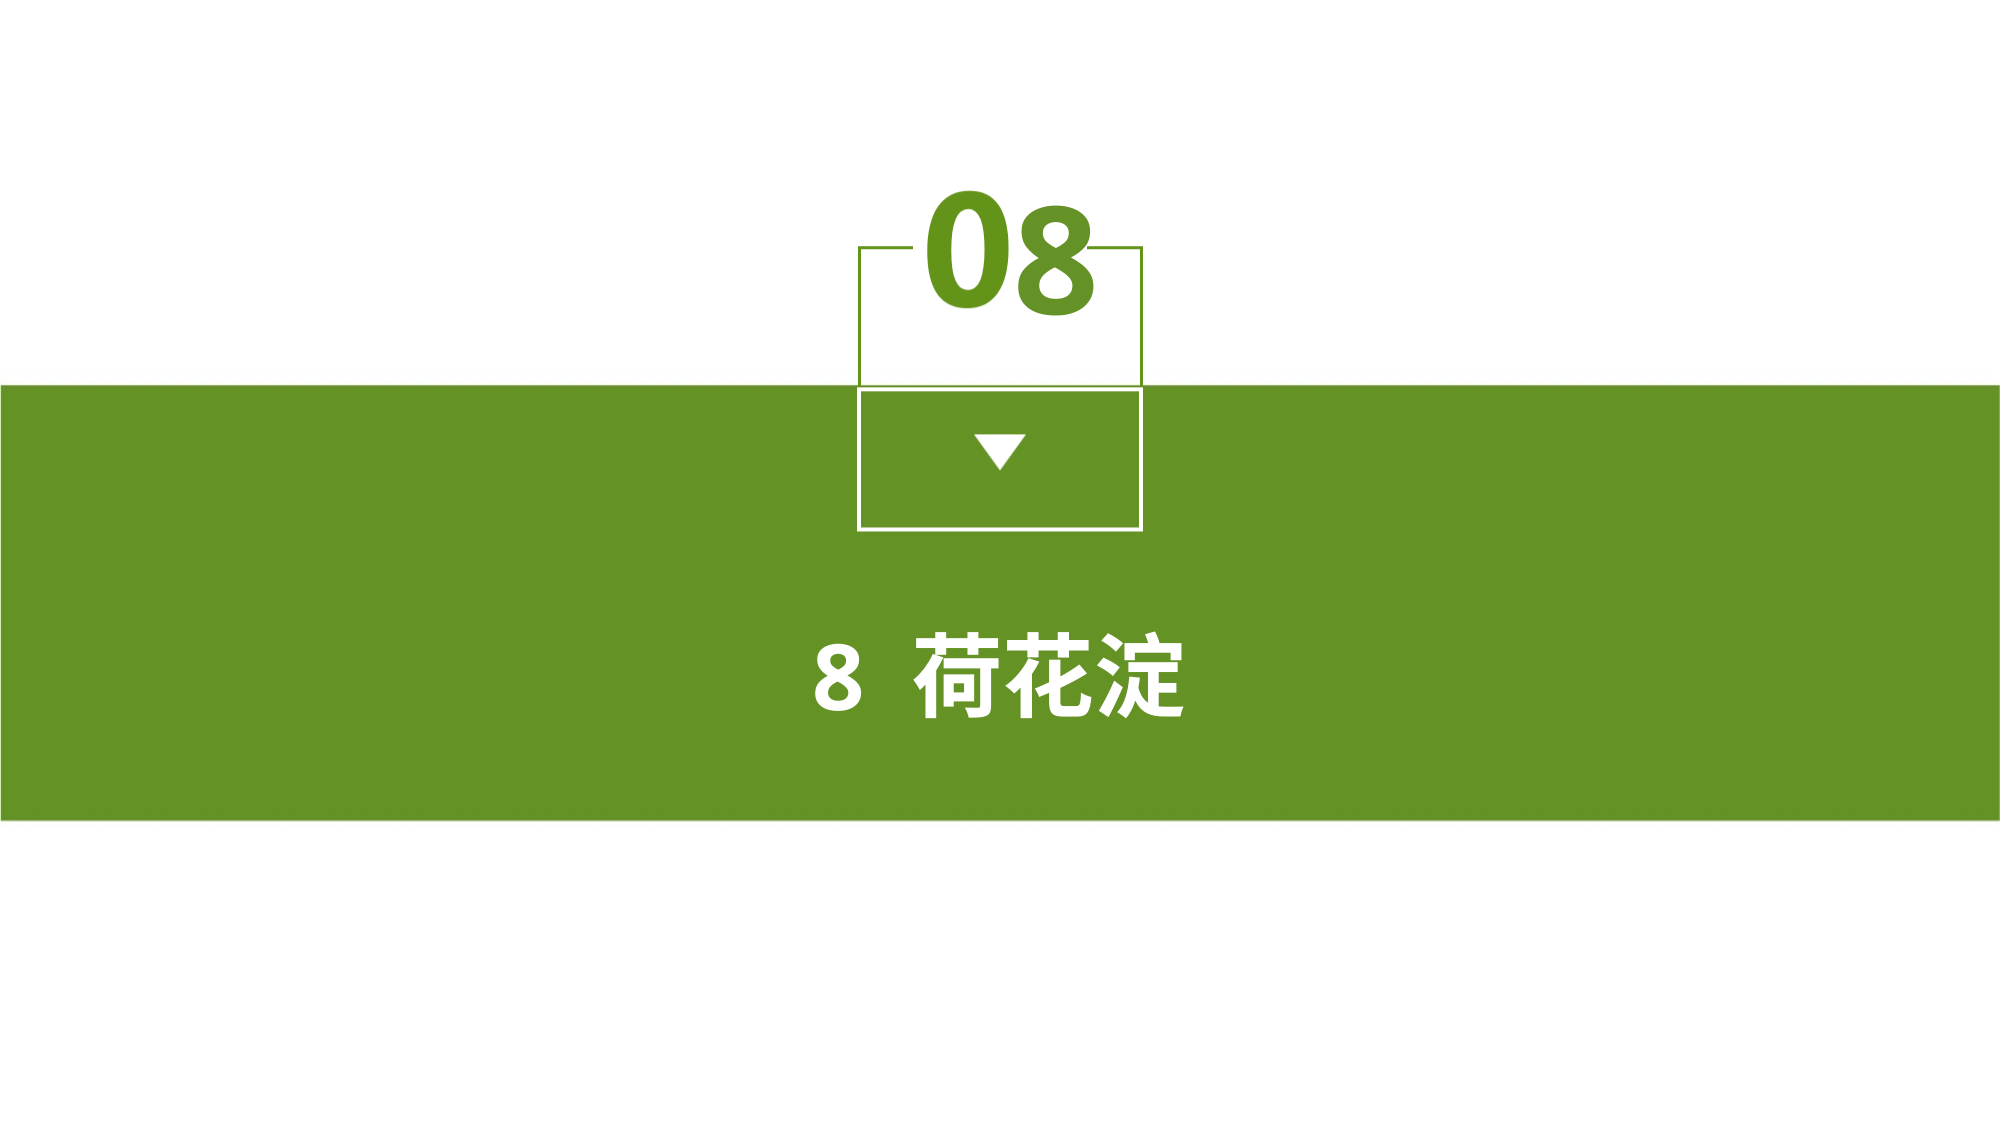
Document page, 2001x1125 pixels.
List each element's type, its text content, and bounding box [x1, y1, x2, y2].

picture [0, 0, 2000, 608]
picture [0, 735, 2000, 1125]
text_box 8 荷花淀 [0, 608, 2000, 735]
text_box 8 [1013, 156, 1217, 353]
